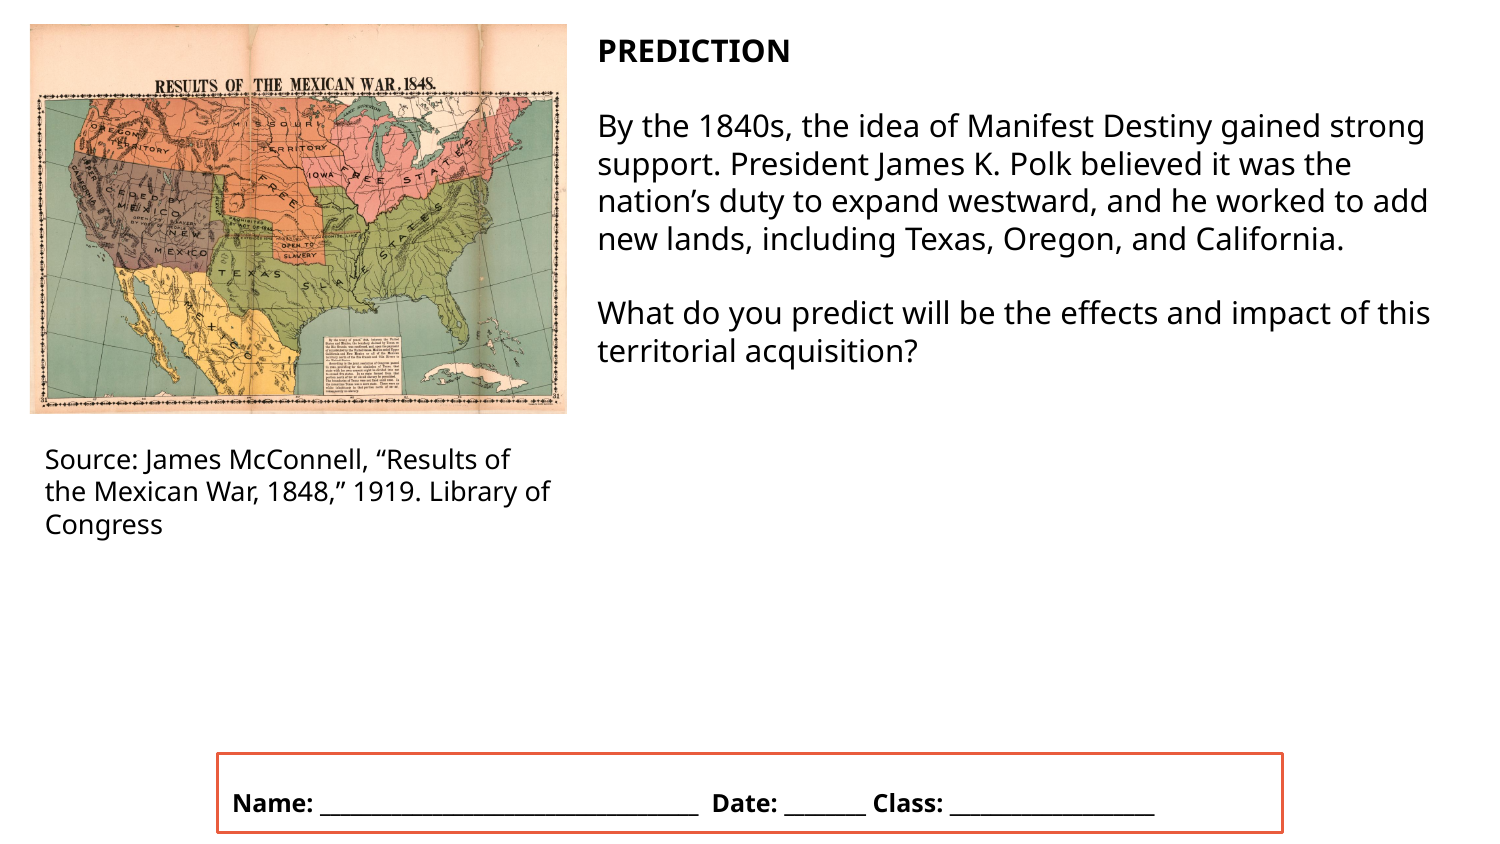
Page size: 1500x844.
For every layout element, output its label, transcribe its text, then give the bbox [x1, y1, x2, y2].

text_box Name: _____________________________________ Date: ________ Class: ____________________ [217, 753, 1283, 833]
text_box PREDICTION By the 1840s, the idea of Manifest Destiny gained strong support. President James K. Polk believed it was the nation’s duty to expand westward, and he worked to add new lands, including Texas, Oregon, and California. What do you predict will be the effects and impact of this territorial acquisition? [582, 16, 1473, 430]
picture [29, 24, 568, 415]
text_box Source: James McConnell, “Results of the Mexican War, 1848,” 1919. Library of Congress [29, 427, 567, 583]
